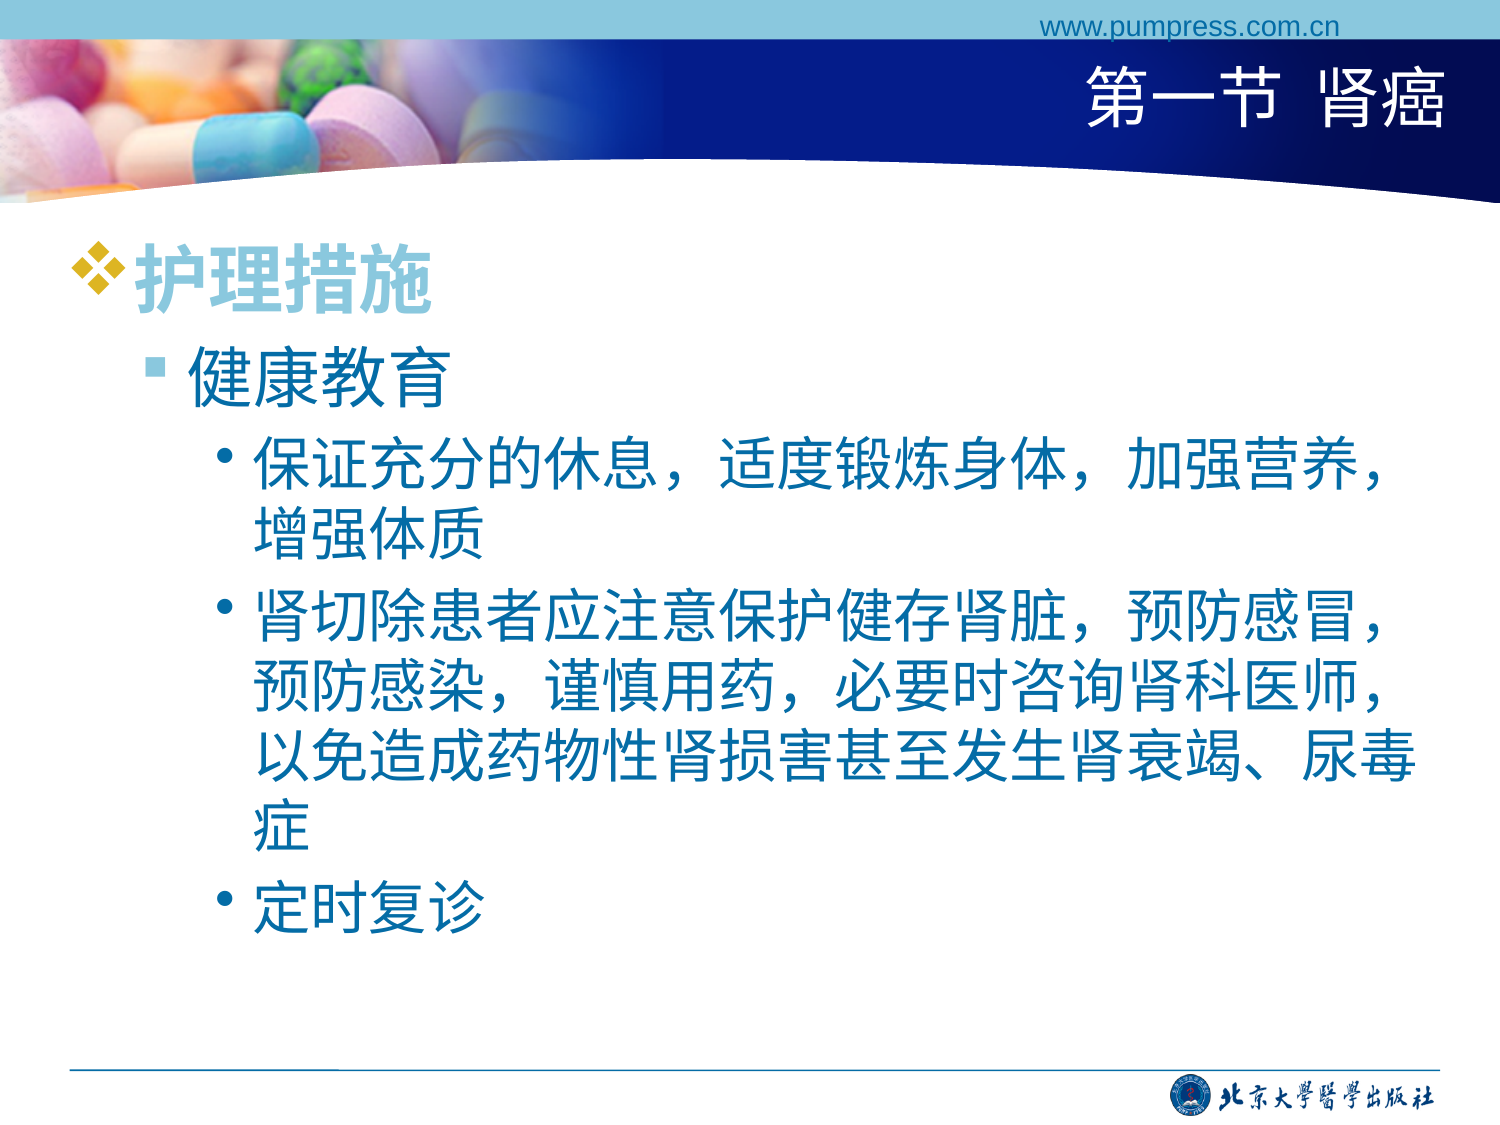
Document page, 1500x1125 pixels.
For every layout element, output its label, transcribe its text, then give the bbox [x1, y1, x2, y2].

list 护理措施 健康教育 保证充分的休息，适度锻炼身体，加强营养，增强体质 肾切除患者应注意保护健存肾脏，预防感冒，预防感染，谨慎用药，必要时咨询肾科医师，以免造成药物性肾损害甚至发生肾衰竭、尿毒症 定时复诊 [49, 224, 1463, 1026]
title 第一节 肾癌 [137, 49, 1463, 143]
slide_number www.pumpress.com.cn [1025, 0, 1463, 38]
picture [0, 40, 1500, 203]
picture [1170, 1074, 1436, 1118]
